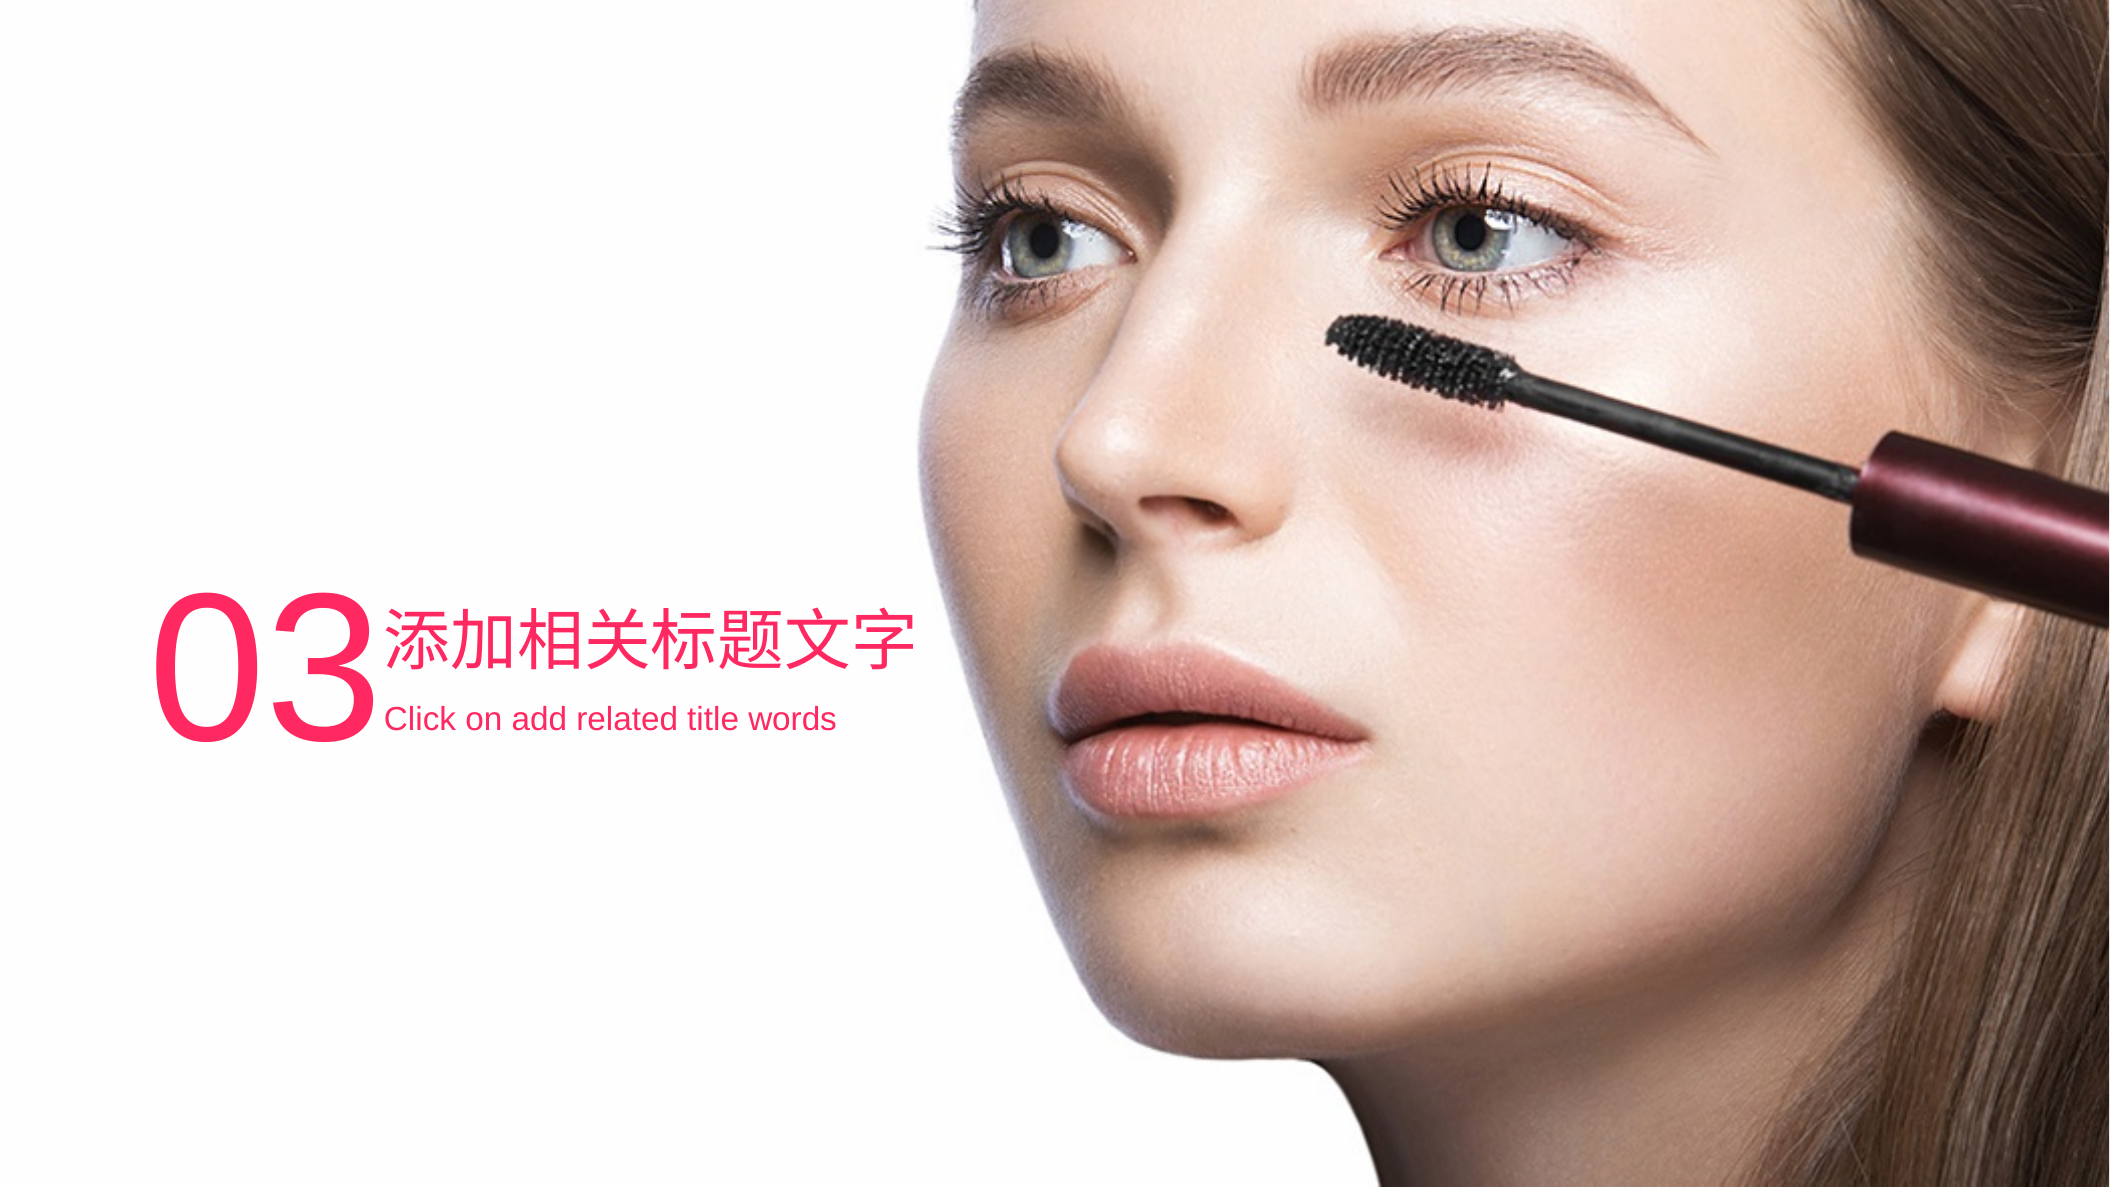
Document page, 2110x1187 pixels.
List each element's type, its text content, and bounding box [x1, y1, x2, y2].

text_box [0, 0, 2110, 1187]
text_box 添加相关标题文字 [383, 606, 937, 679]
text_box 03 [148, 529, 383, 783]
text_box Click on add related title words [383, 701, 989, 738]
